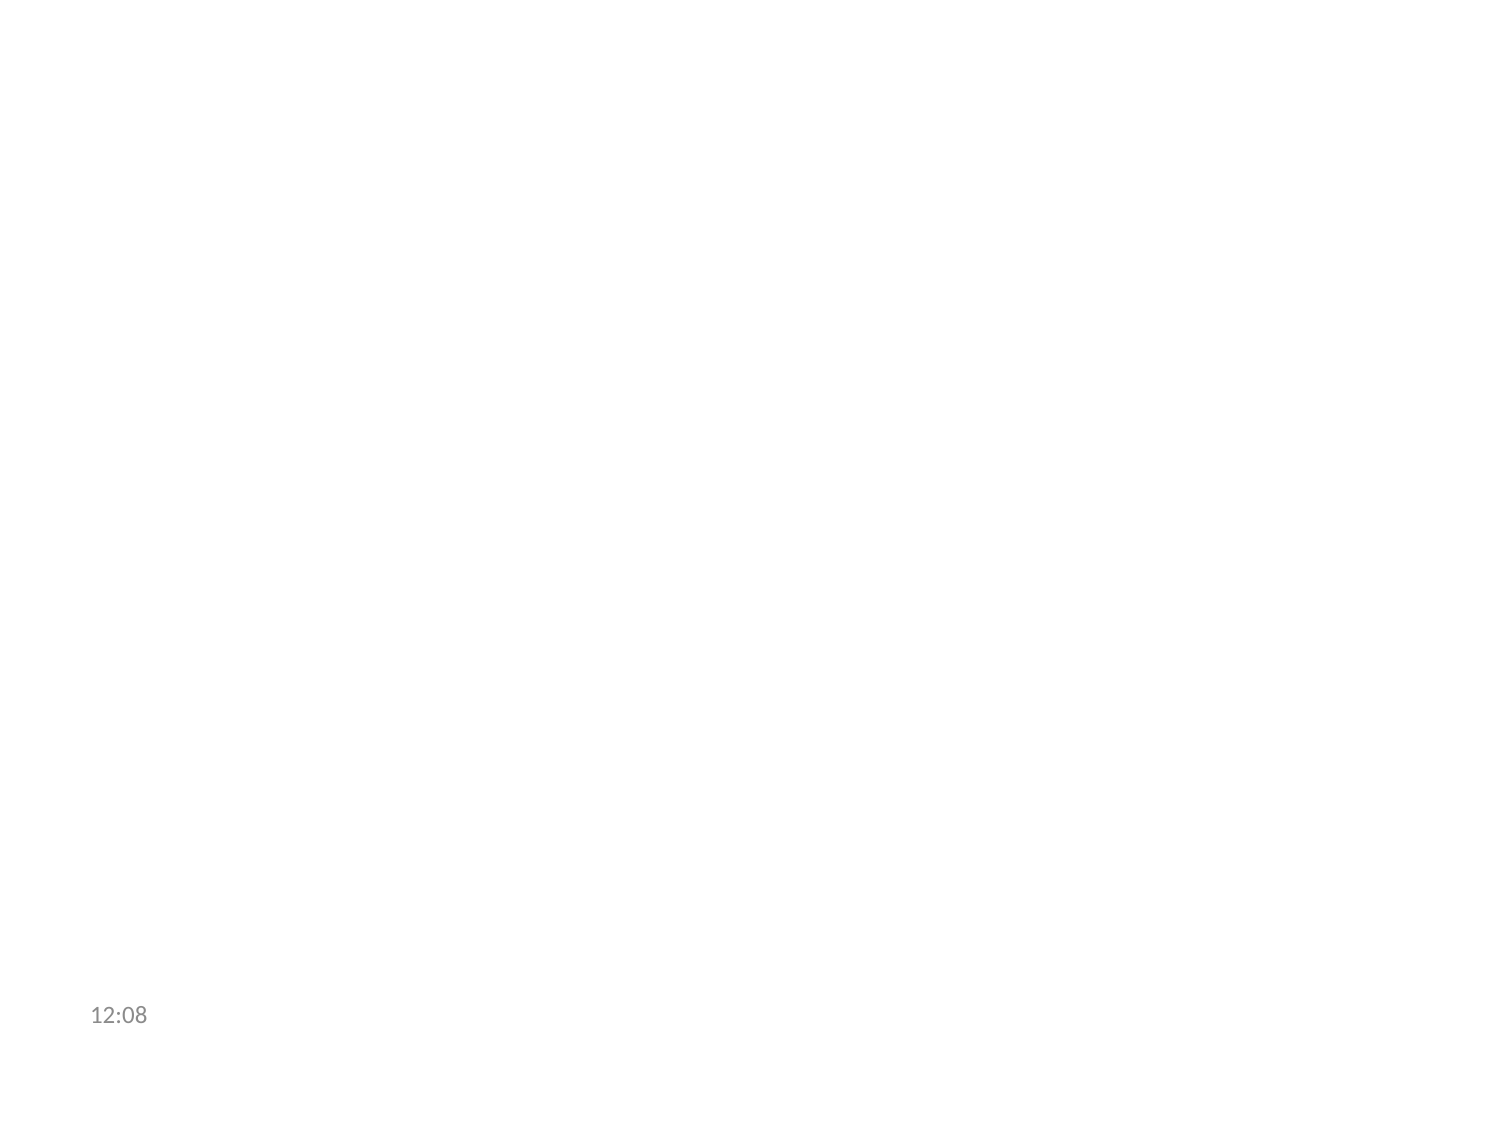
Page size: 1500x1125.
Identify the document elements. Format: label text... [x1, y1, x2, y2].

text_box 15:35 [75, 983, 425, 1044]
